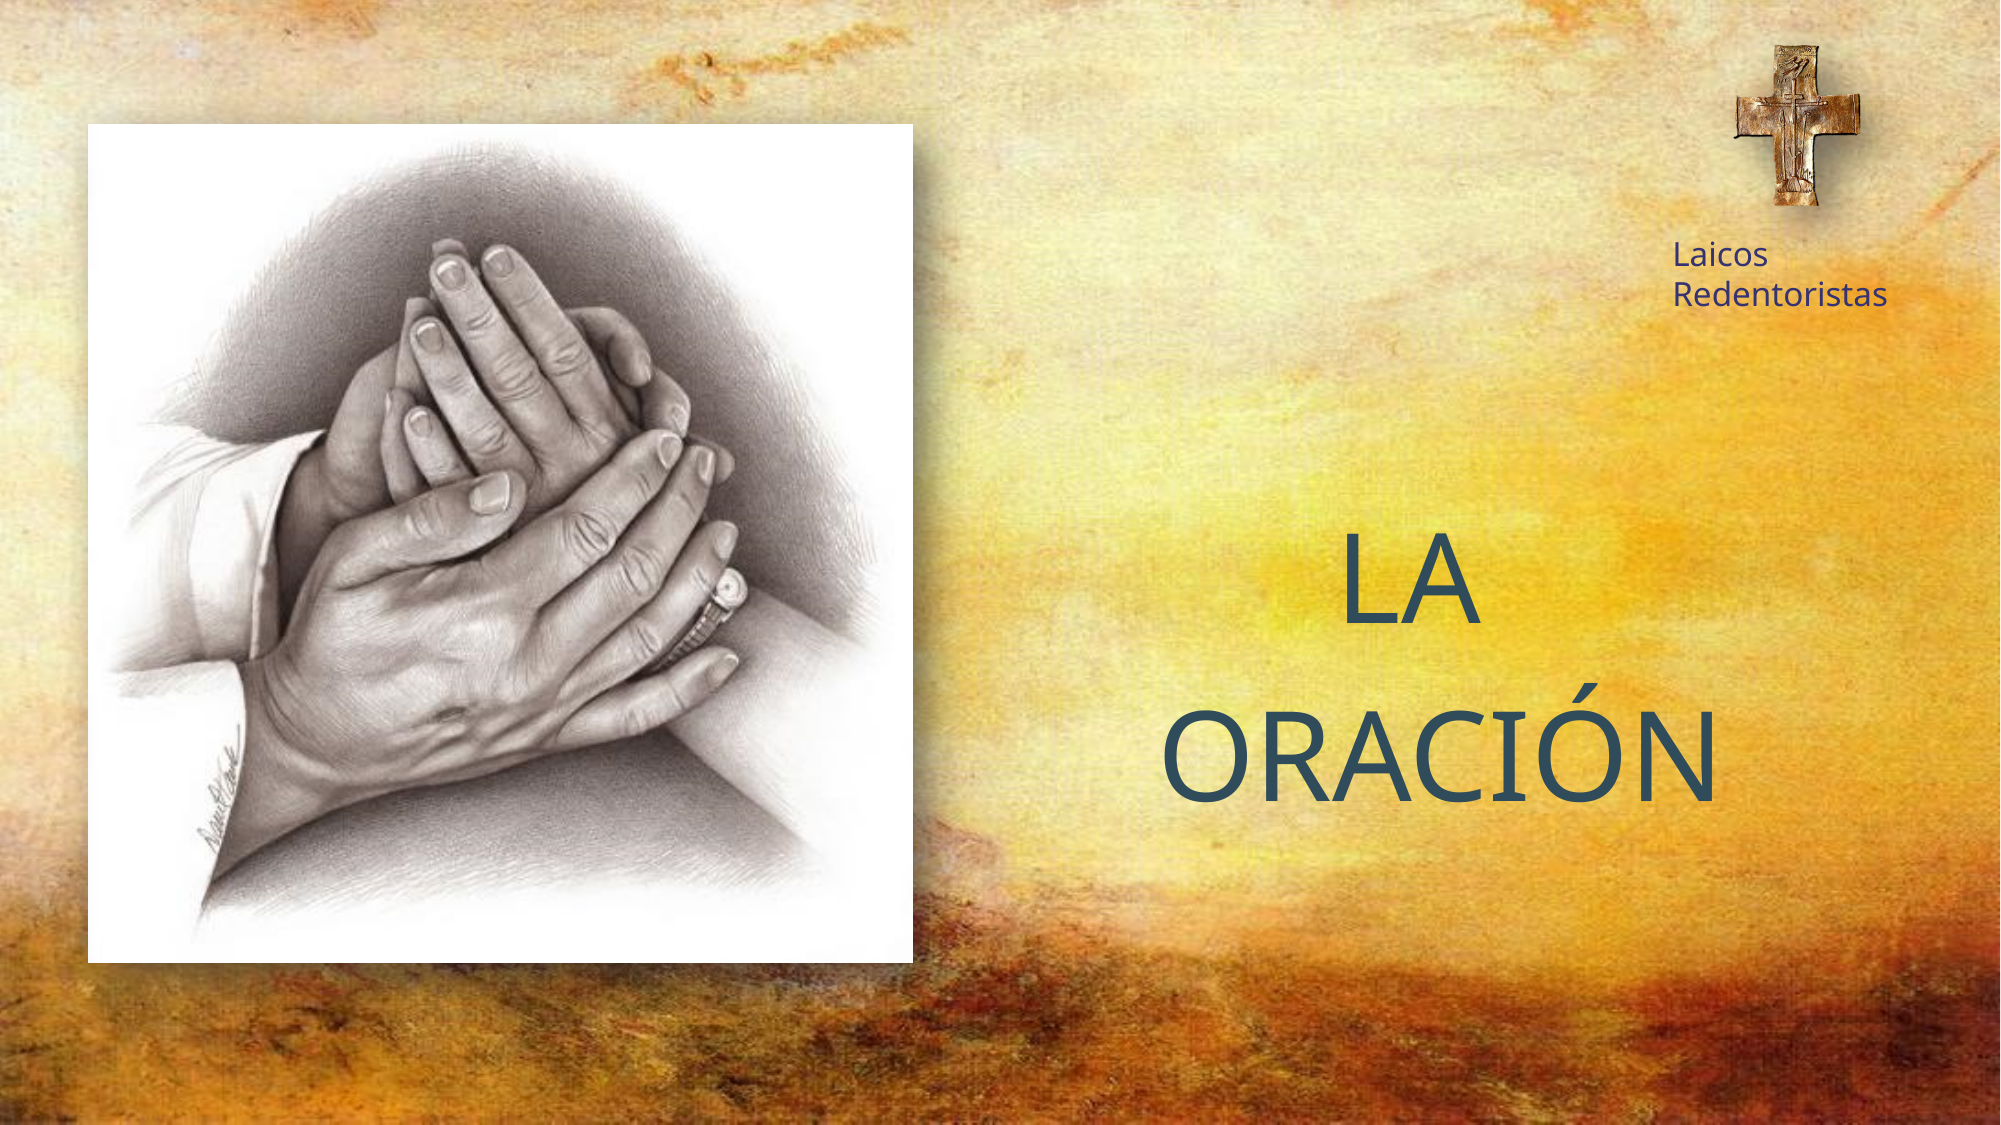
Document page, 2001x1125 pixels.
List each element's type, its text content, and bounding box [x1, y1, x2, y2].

text_box LA ORACIÓN [977, 481, 1905, 827]
picture [0, 0, 2001, 1125]
text_box Laicos Redentoristas [1657, 225, 1972, 321]
